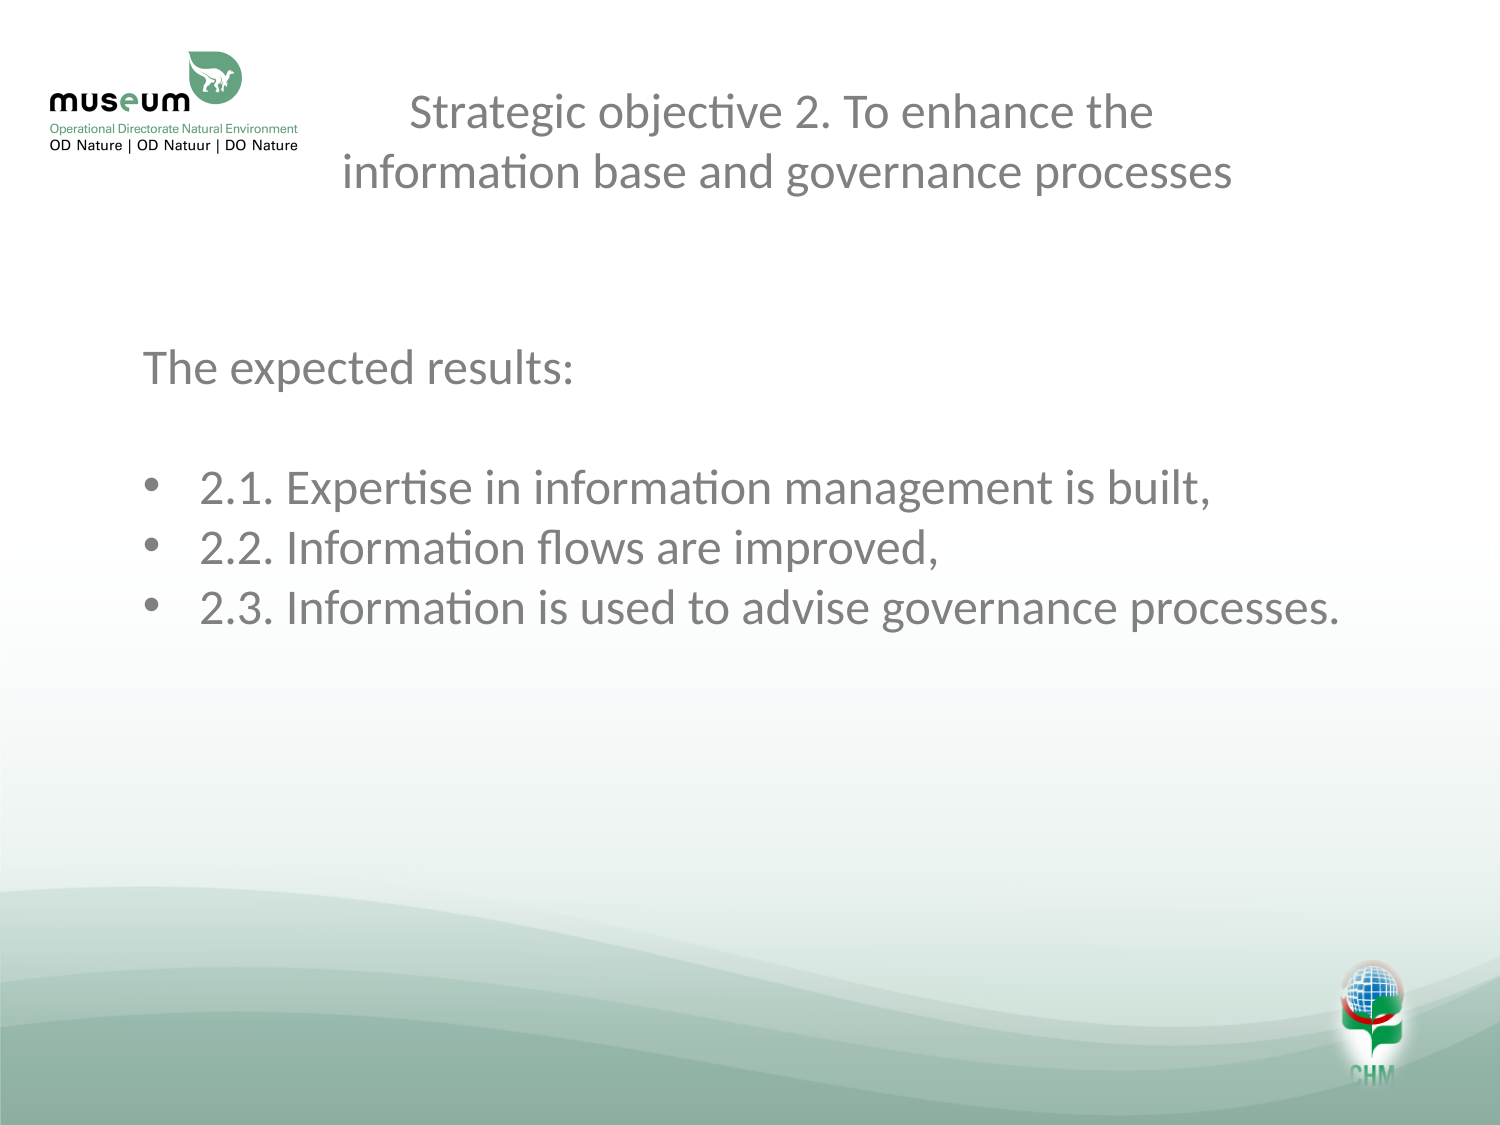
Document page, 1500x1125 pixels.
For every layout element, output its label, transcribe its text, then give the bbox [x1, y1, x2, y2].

title Strategic objective 2. To enhance the information base and governance processes [75, 45, 1425, 233]
picture [0, 0, 1500, 1125]
text_box The expected results: 2.1. Expertise in information management is built, 2.2. Information flows are improved, 2.3. Information is used to advise governance processes. [51, 265, 1449, 644]
